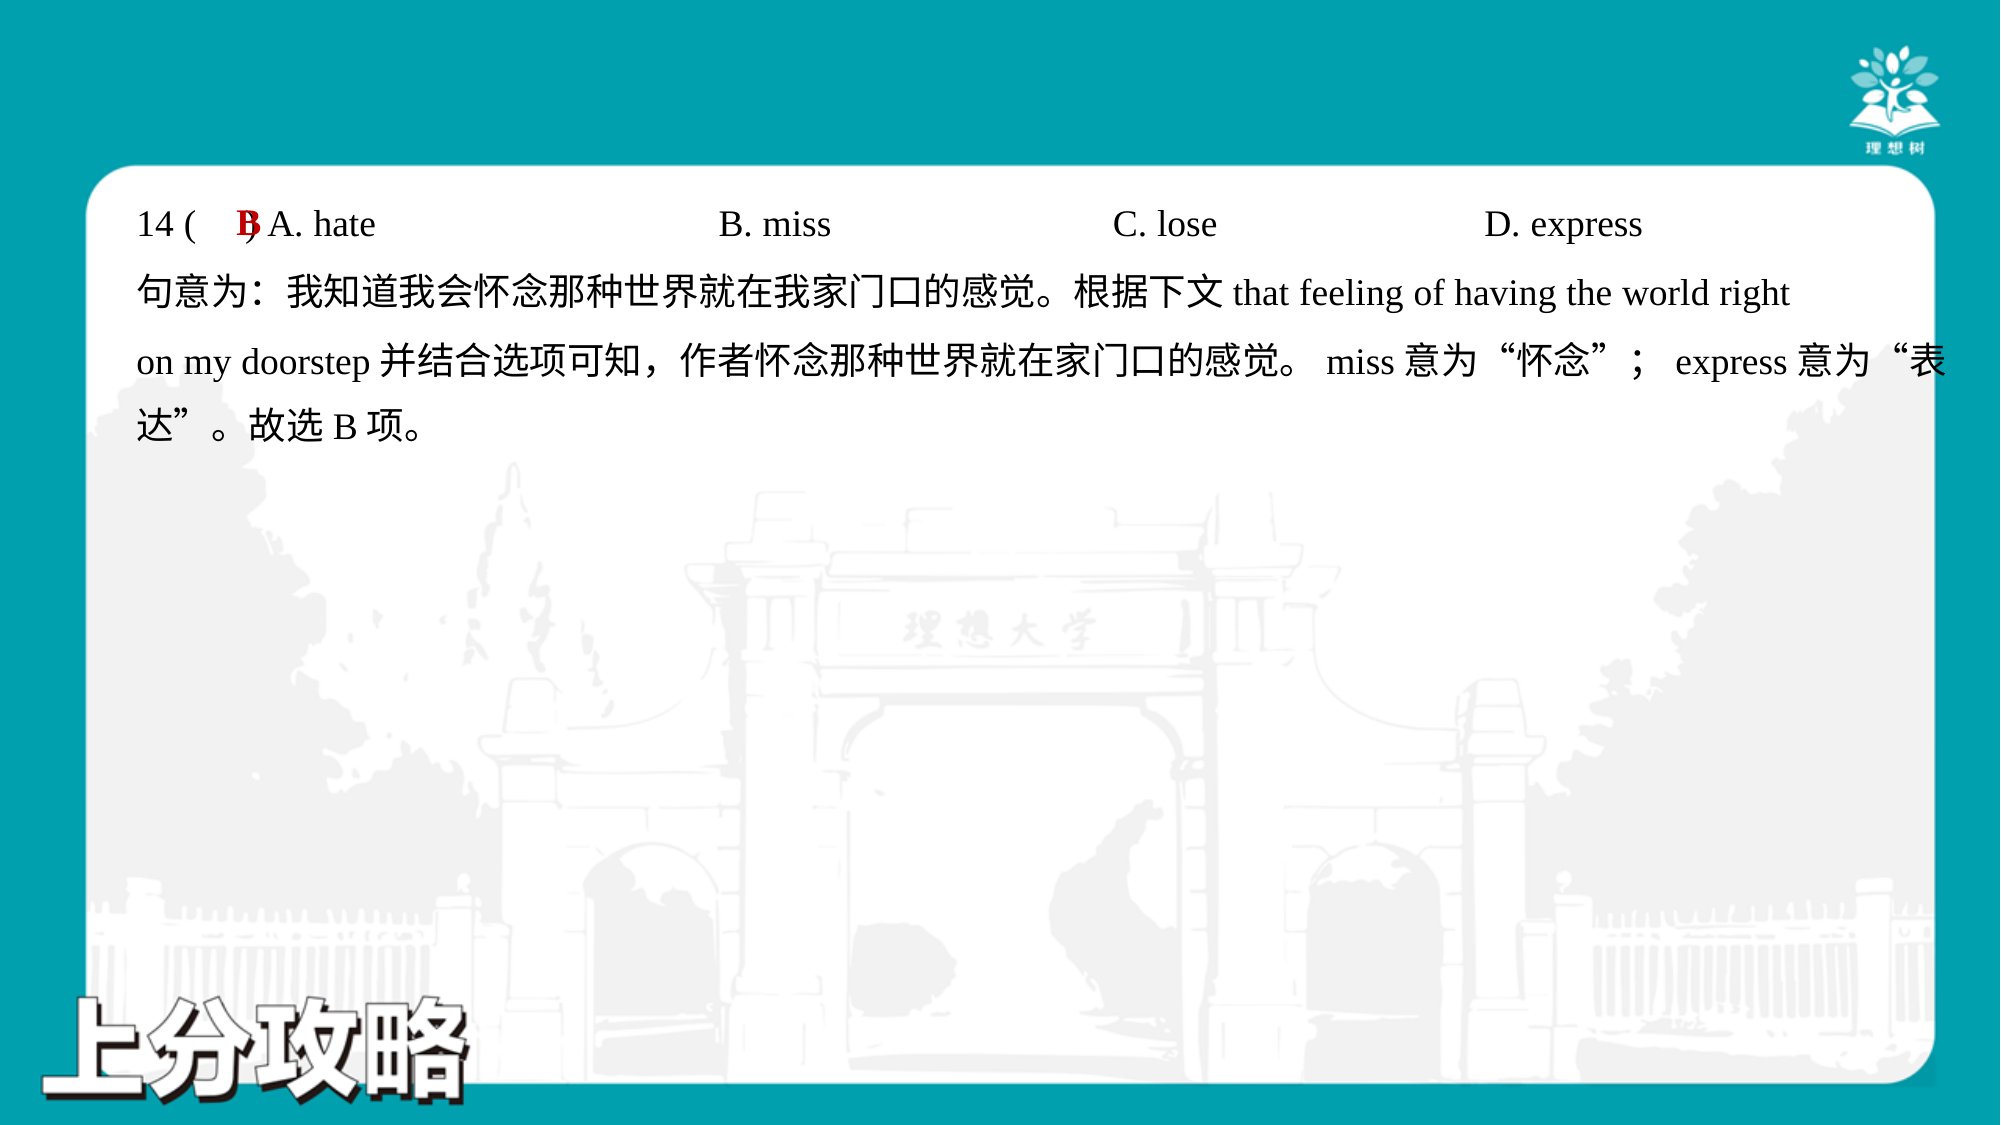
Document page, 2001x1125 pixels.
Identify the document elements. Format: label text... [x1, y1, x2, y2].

text_box 14 ( ) A. hate B. miss C. lose D. express [136, 176, 1865, 237]
text_box 句意为：我知道我会怀念那种世界就在我家门口的感觉。根据下文that feeling of having the world right on my doorstep并结合选项可知，作者怀念那种世界就在家门口的感觉。miss意为“怀念”；express意为“表 达”。故选B项。 [136, 244, 1865, 441]
text_box B [222, 176, 276, 236]
picture [0, 0, 2000, 1125]
